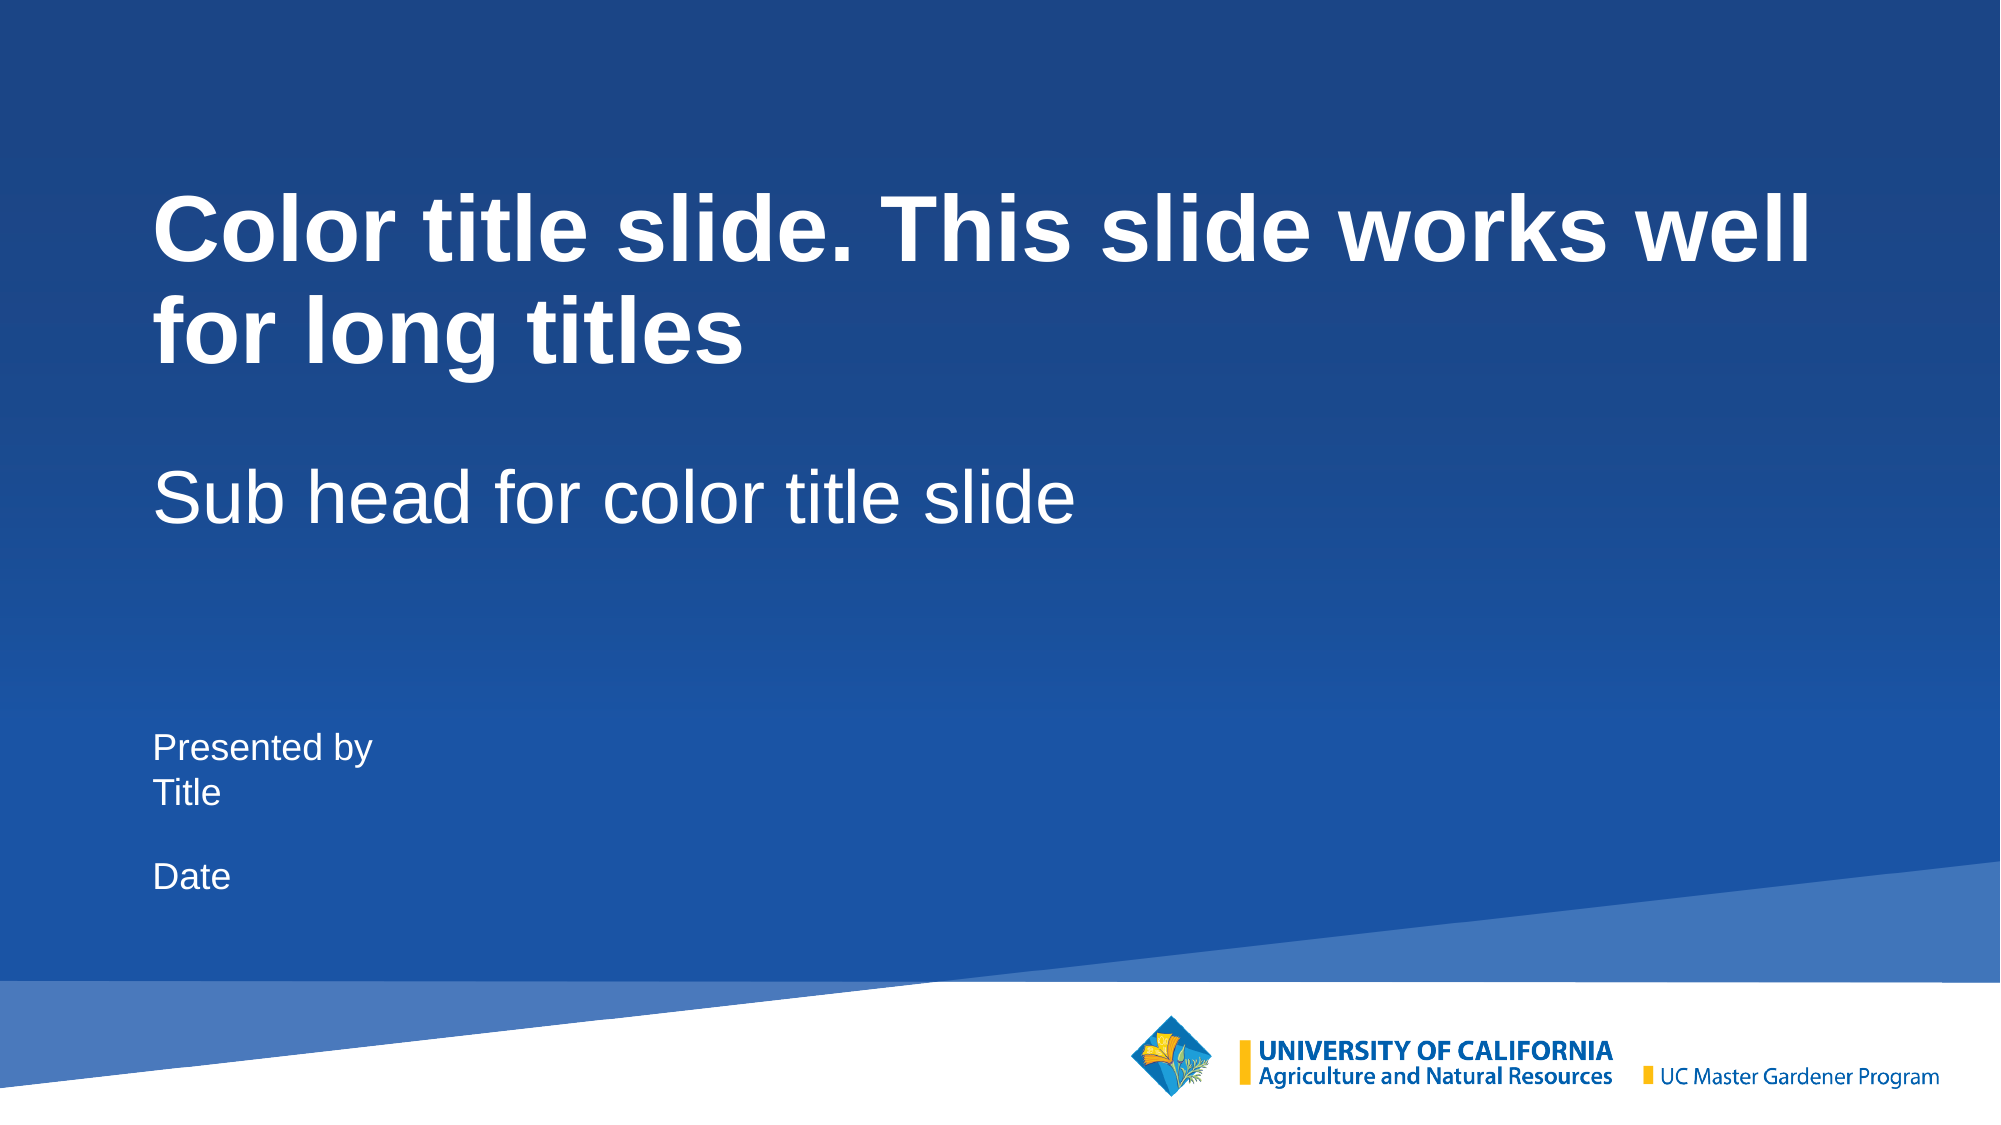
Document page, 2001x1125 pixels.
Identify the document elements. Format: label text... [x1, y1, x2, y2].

list Sub head for color title slide [137, 451, 1494, 583]
list Presented by Title [137, 715, 698, 824]
picture [0, 0, 2000, 1125]
title Color title slide. This slide works well for long titles [137, 173, 1863, 391]
list Date [137, 849, 607, 937]
